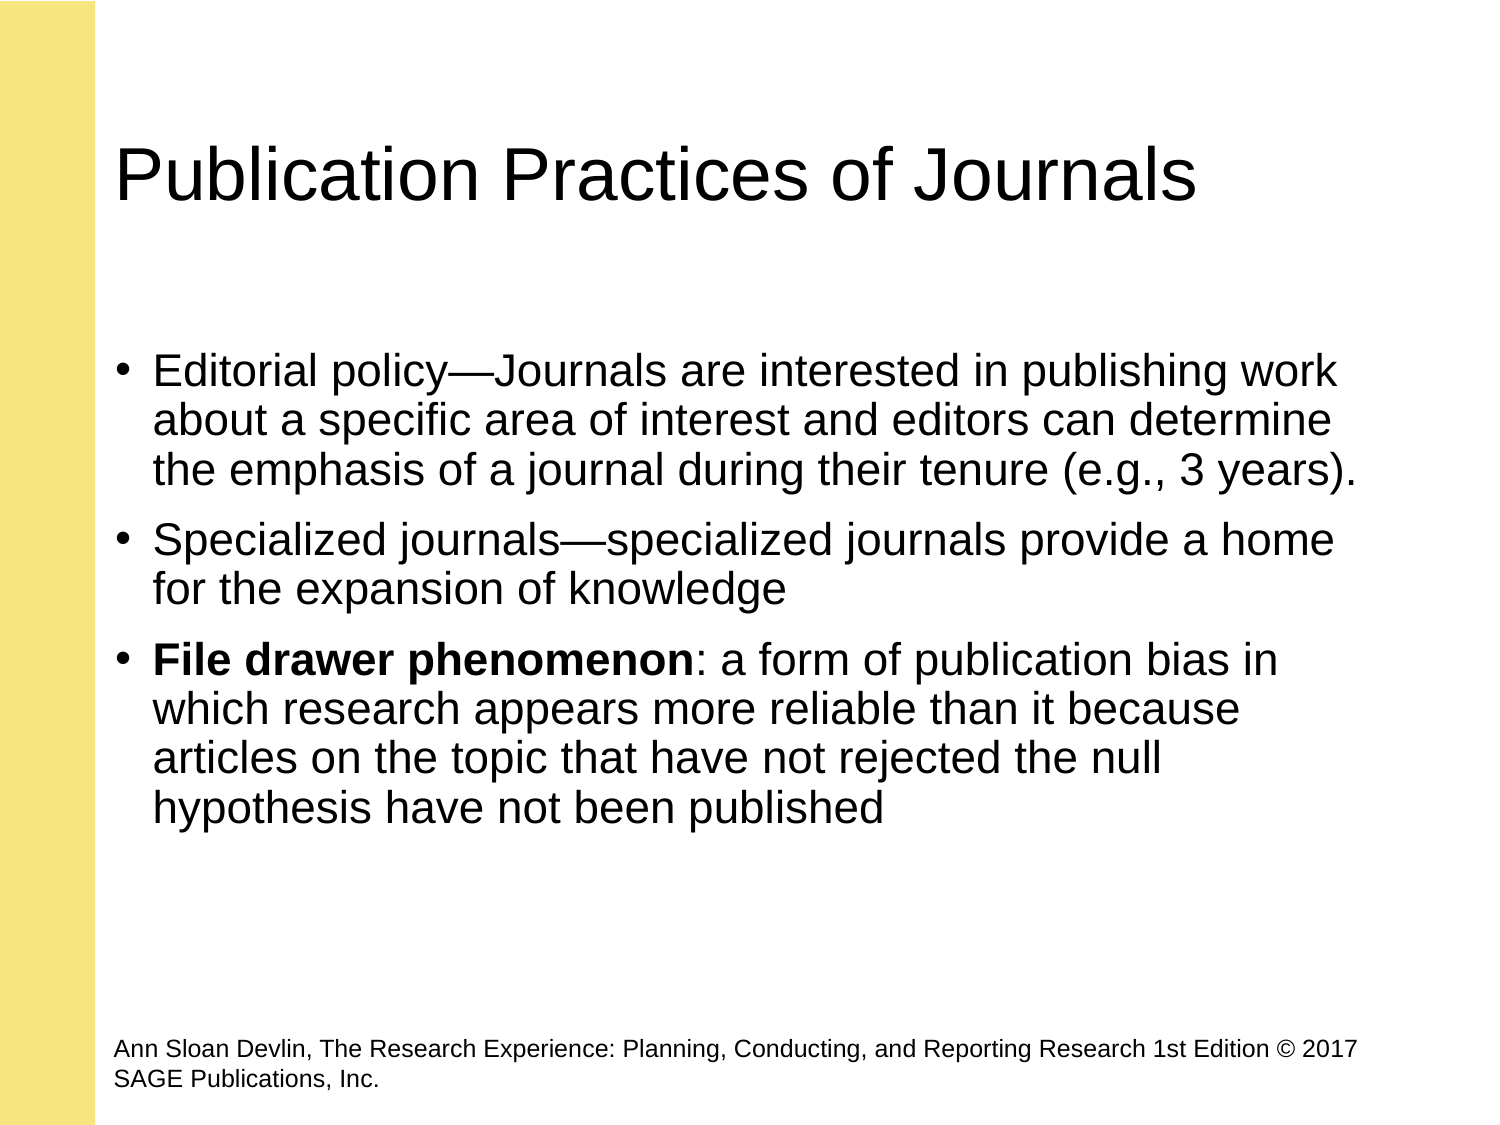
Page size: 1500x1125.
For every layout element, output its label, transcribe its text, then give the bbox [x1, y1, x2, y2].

title Publication Practices of Journals [99, 116, 1237, 237]
picture [0, 1, 96, 1125]
list Editorial policy—Journals are interested in publishing work about a specific area of interest and editors can determine the emphasis of a journal during their tenure (e.g., 3 years). Specialized journals—specialized journals provide a home for the expansion of knowledge File drawer phenomenon: a form of publication bias in which research appears more reliable than it because articles on the topic that have not rejected the null hypothesis have not been published [100, 339, 1390, 865]
